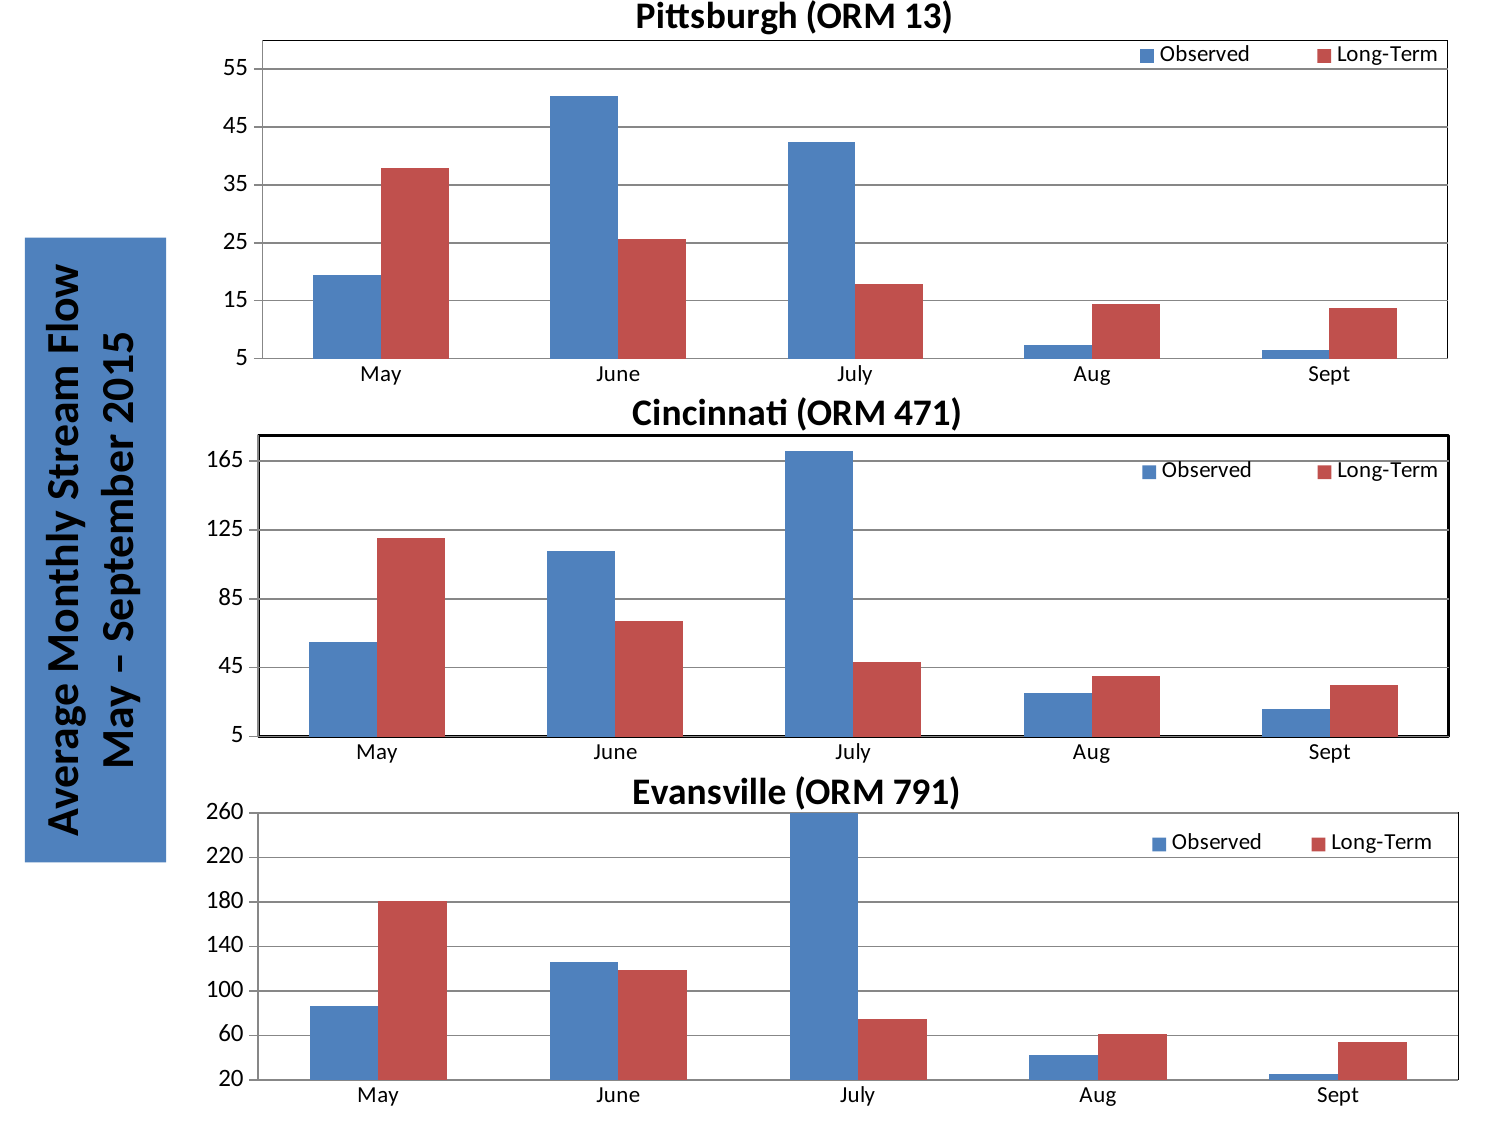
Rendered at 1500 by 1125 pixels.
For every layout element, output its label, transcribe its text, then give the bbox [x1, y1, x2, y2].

chart [87, 0, 1500, 1125]
text_box Average Monthly Stream Flow May – September 2015 [24, 237, 94, 863]
